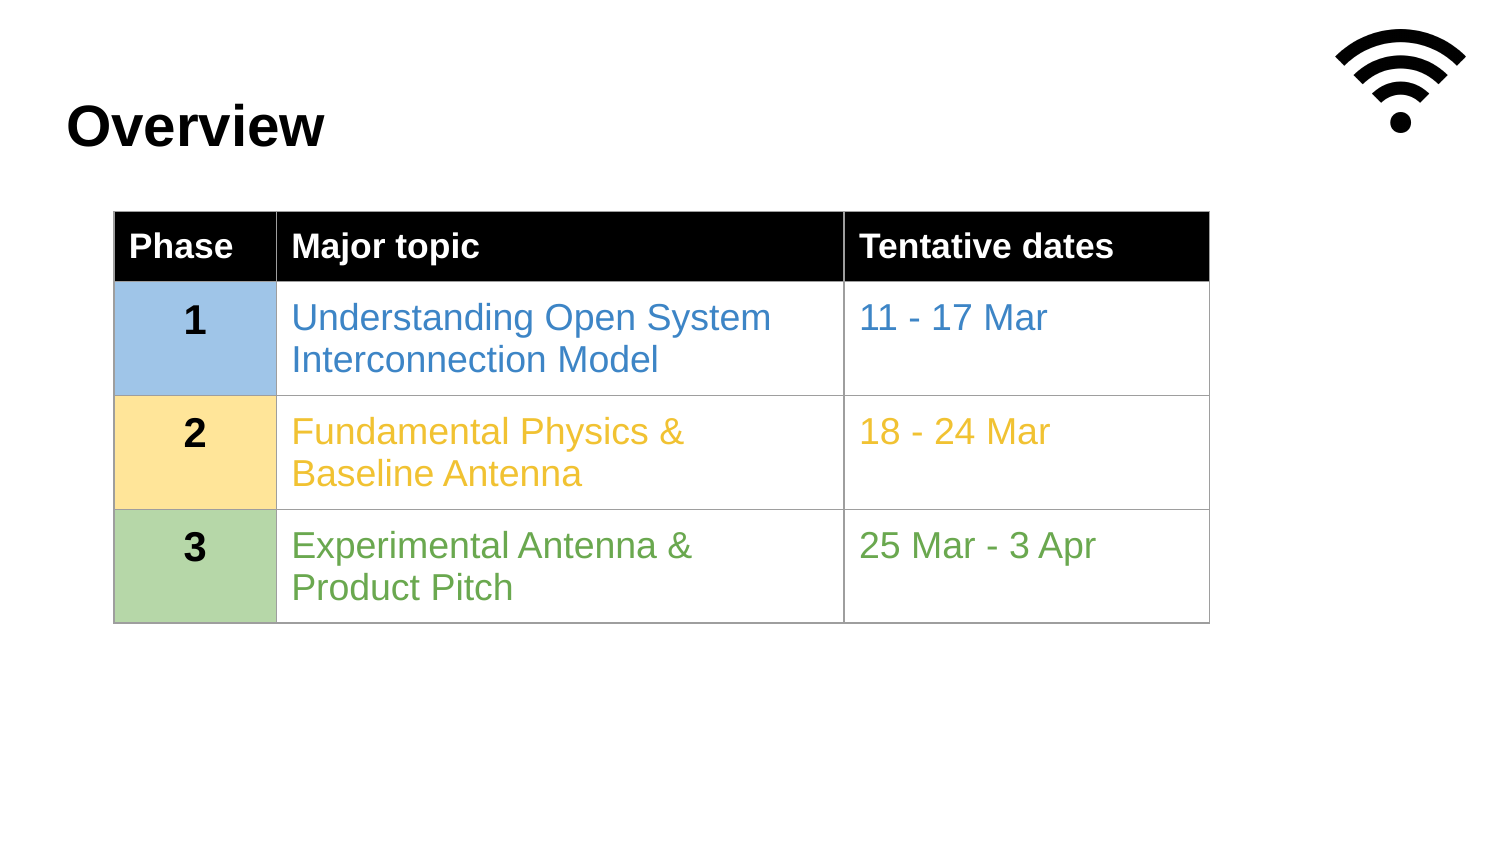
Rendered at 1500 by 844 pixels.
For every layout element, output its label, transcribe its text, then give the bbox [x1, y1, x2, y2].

table_cell 2 [115, 396, 276, 509]
table_cell 1 [115, 282, 276, 395]
table_header Tentative dates [845, 212, 1209, 281]
picture [1334, 29, 1466, 133]
table_cell 11 - 17 Mar [845, 282, 1209, 395]
table_cell Understanding Open System Interconnection Model [277, 282, 843, 395]
table_cell Experimental Antenna & Product Pitch [277, 510, 843, 622]
table_cell 25 Mar - 3 Apr [845, 510, 1209, 622]
table_cell 18 - 24 Mar [845, 396, 1209, 509]
table_cell Fundamental Physics & Baseline Antenna [277, 396, 843, 509]
table_header Major topic [277, 212, 843, 281]
title Overview [51, 72, 1336, 167]
table_cell 3 [115, 510, 276, 622]
table_header Phase [115, 212, 276, 281]
